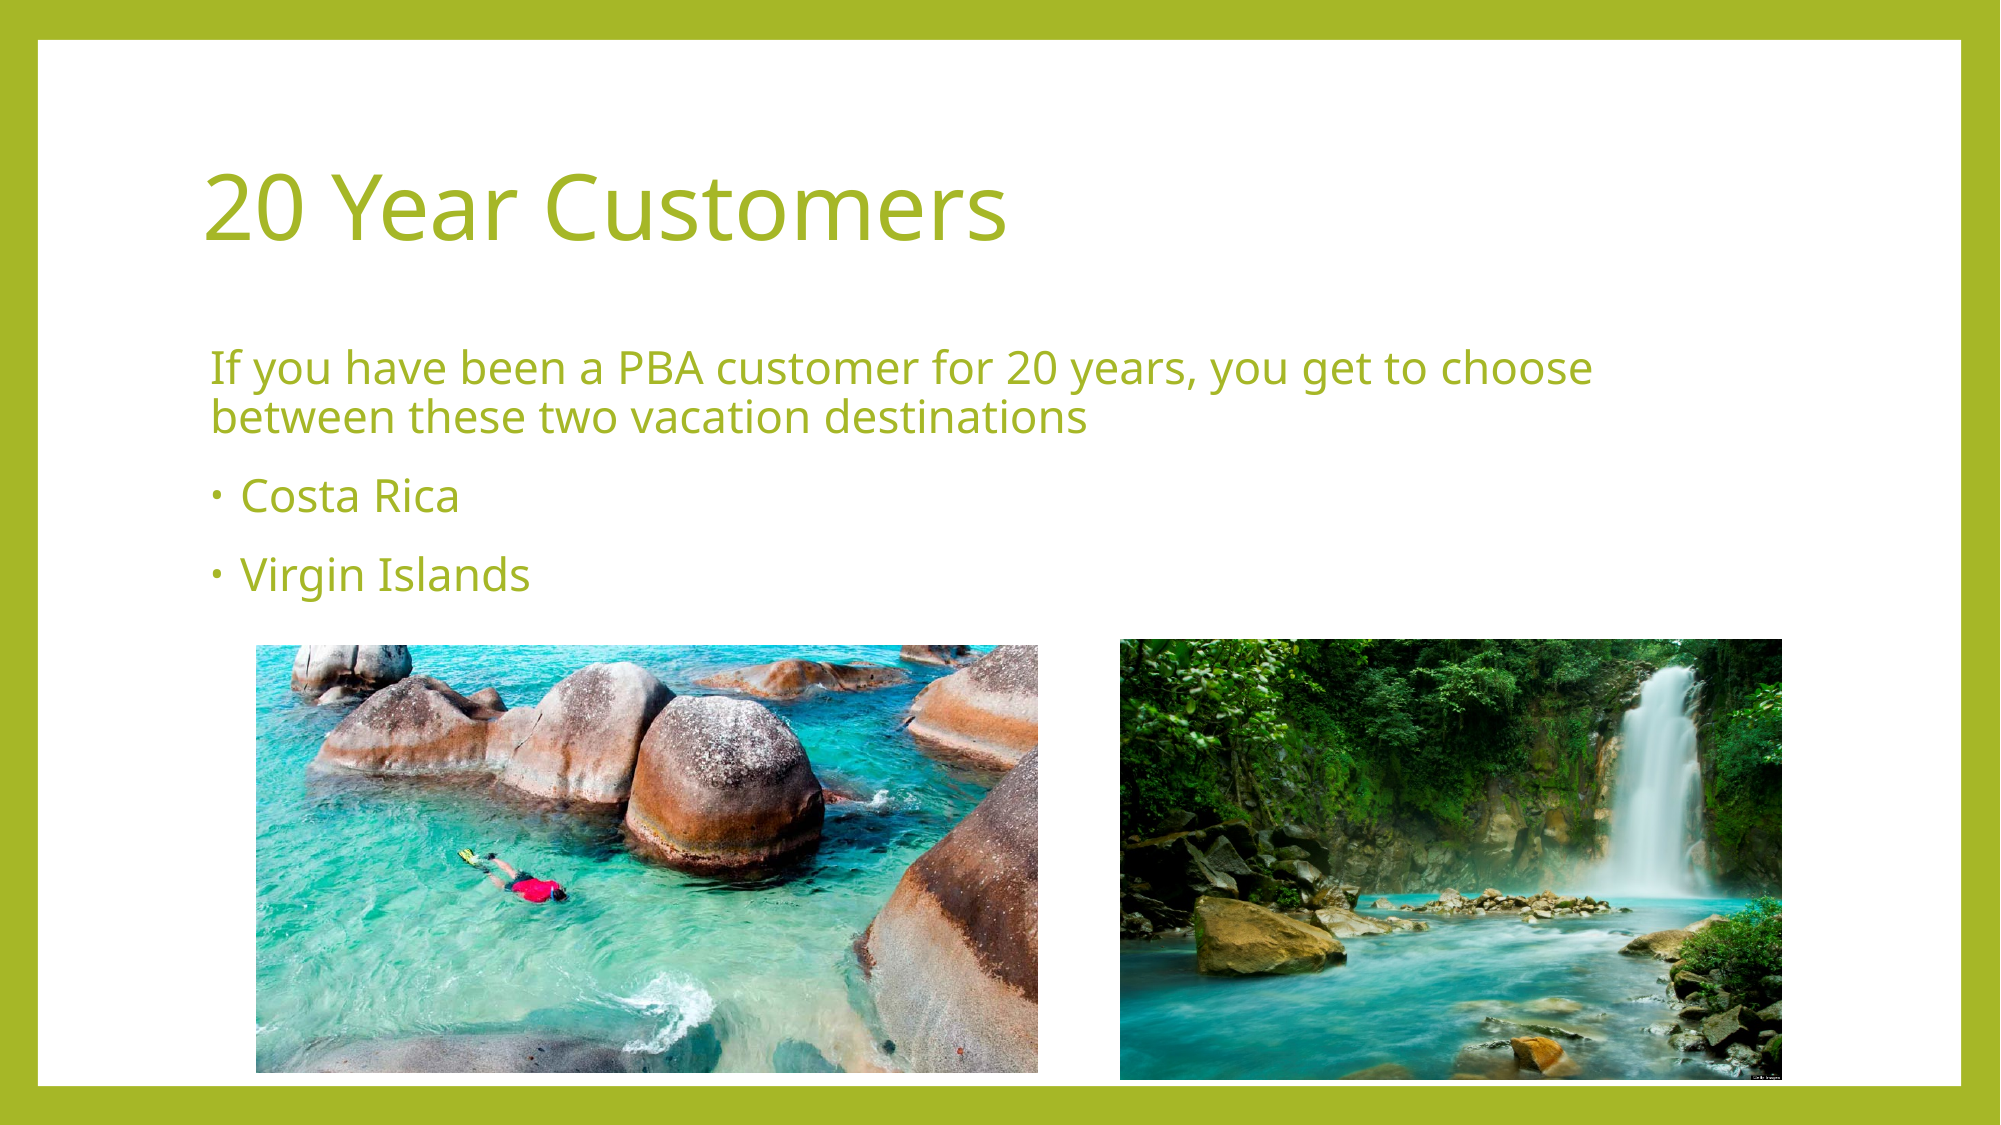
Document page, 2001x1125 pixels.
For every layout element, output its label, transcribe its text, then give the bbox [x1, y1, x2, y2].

title 20 Year Customers [187, 99, 1808, 323]
list If you have been a PBA customer for 20 years, you get to choose between these two vacation destinations Costa Rica Virgin Islands [187, 337, 1808, 1000]
picture [1119, 639, 1782, 1080]
picture [256, 645, 1038, 1074]
